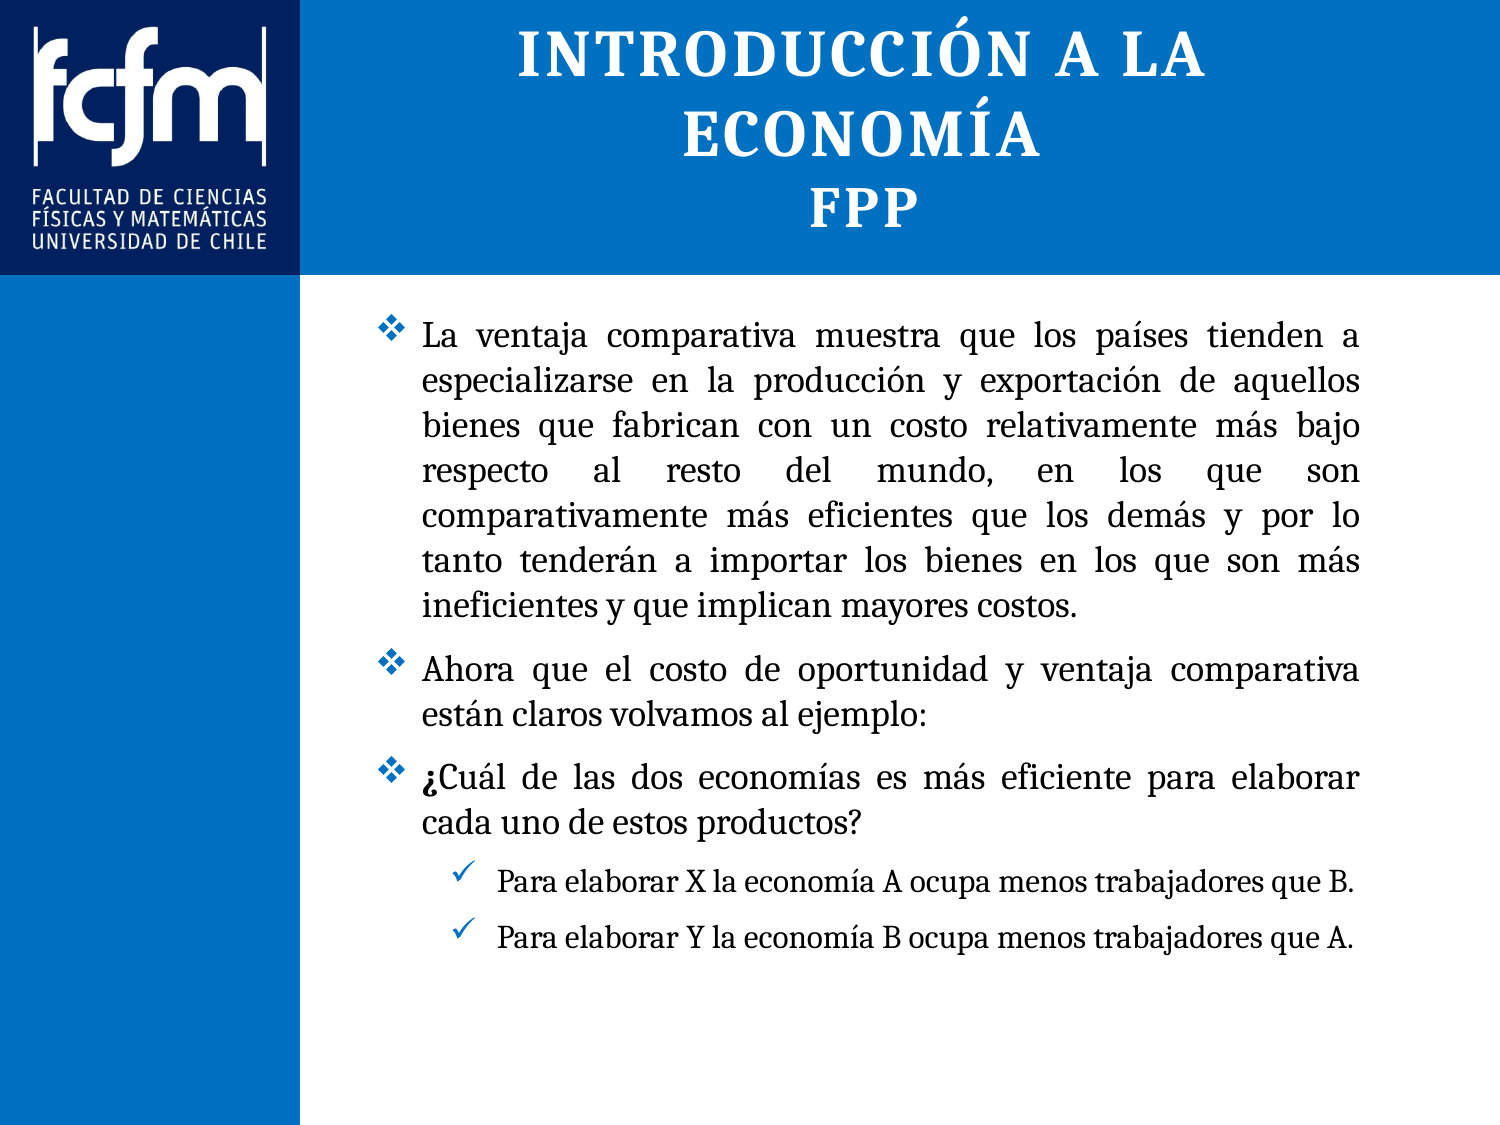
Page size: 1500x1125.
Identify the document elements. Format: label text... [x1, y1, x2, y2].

picture [29, 18, 272, 254]
text_box La ventaja comparativa muestra que los países tienden a especializarse en la producción y exportación de aquellos bienes que fabrican con un costo relativamente más bajo respecto al resto del mundo, en los que son comparativamente más eficientes que los demás y por lo tanto tenderán a importar los bienes en los que son más ineficientes y que implican mayores costos. Ahora que el costo de oportunidad y ventaja comparativa están claros volvamos al ejemplo: ¿Cuál de las dos economías es más eficiente para elaborar cada uno de estos productos? Para elaborar X la economía A ocupa menos trabajadores que B. Para elaborar Y la economía B ocupa menos trabajadores que A. [360, 302, 1377, 963]
title Introducción a la economía FPP [351, 30, 1377, 219]
